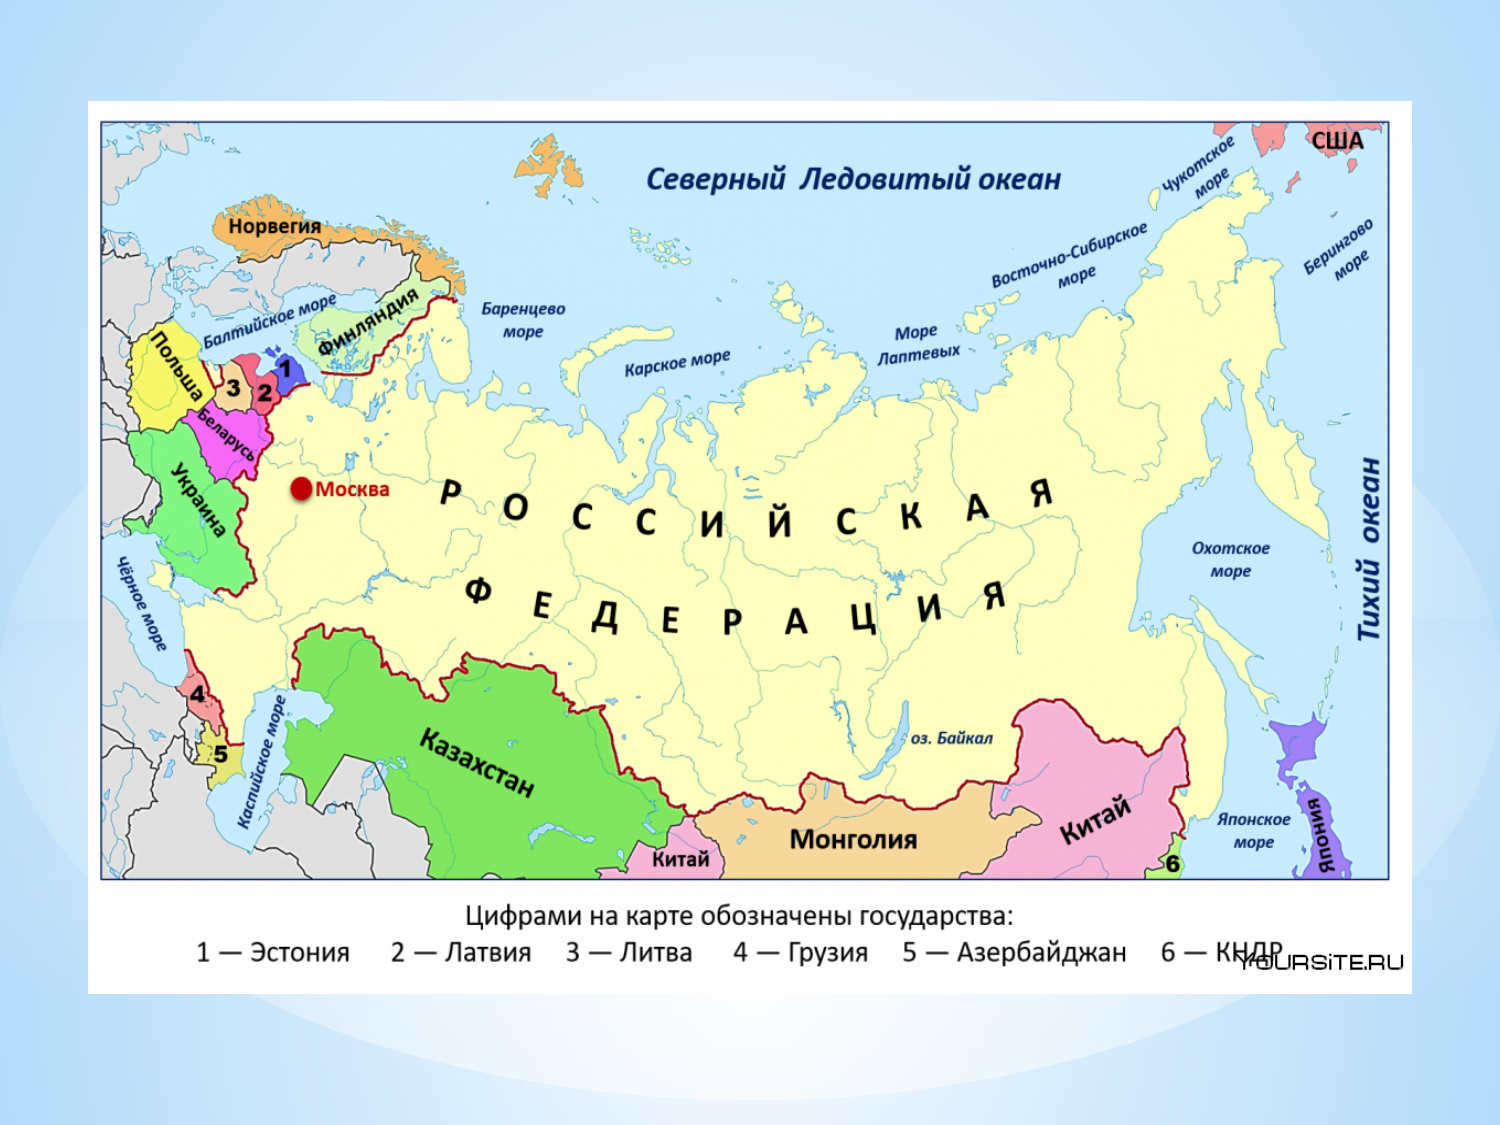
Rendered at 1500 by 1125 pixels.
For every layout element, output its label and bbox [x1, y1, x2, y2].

list [88, 101, 1412, 994]
